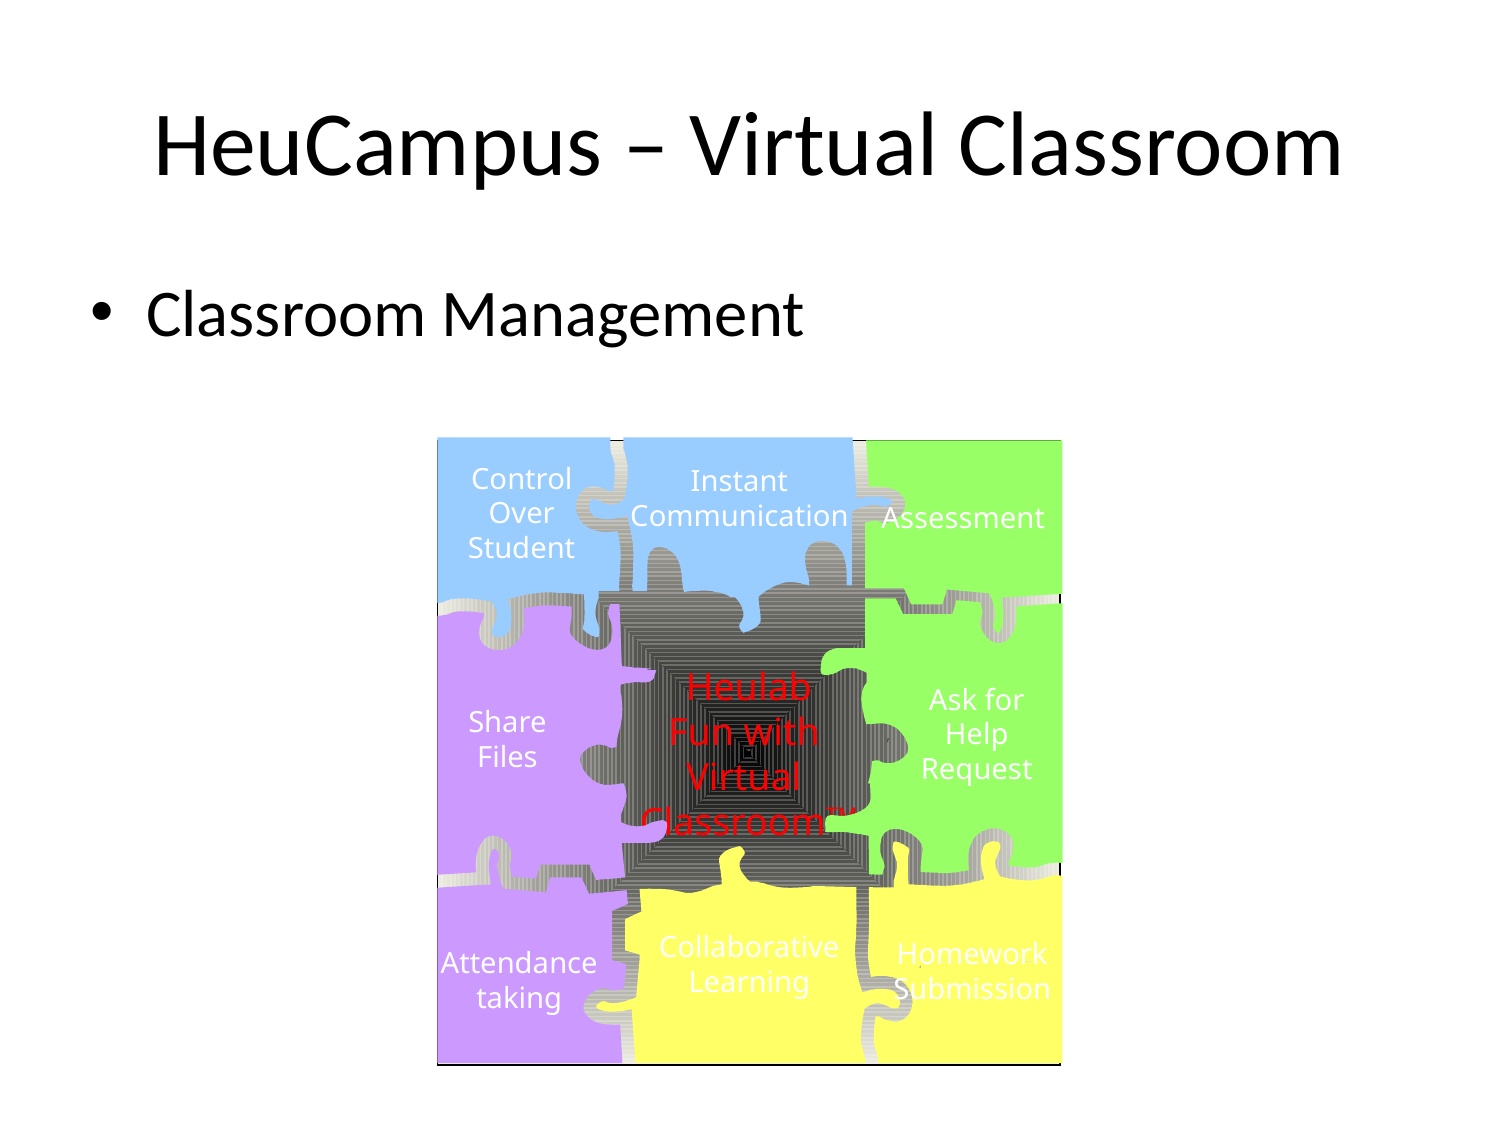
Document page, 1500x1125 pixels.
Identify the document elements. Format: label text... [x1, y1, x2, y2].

title HeuCampus – Virtual Classroom [75, 45, 1425, 233]
list Classroom Management [75, 262, 1425, 1005]
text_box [437, 437, 1063, 1066]
